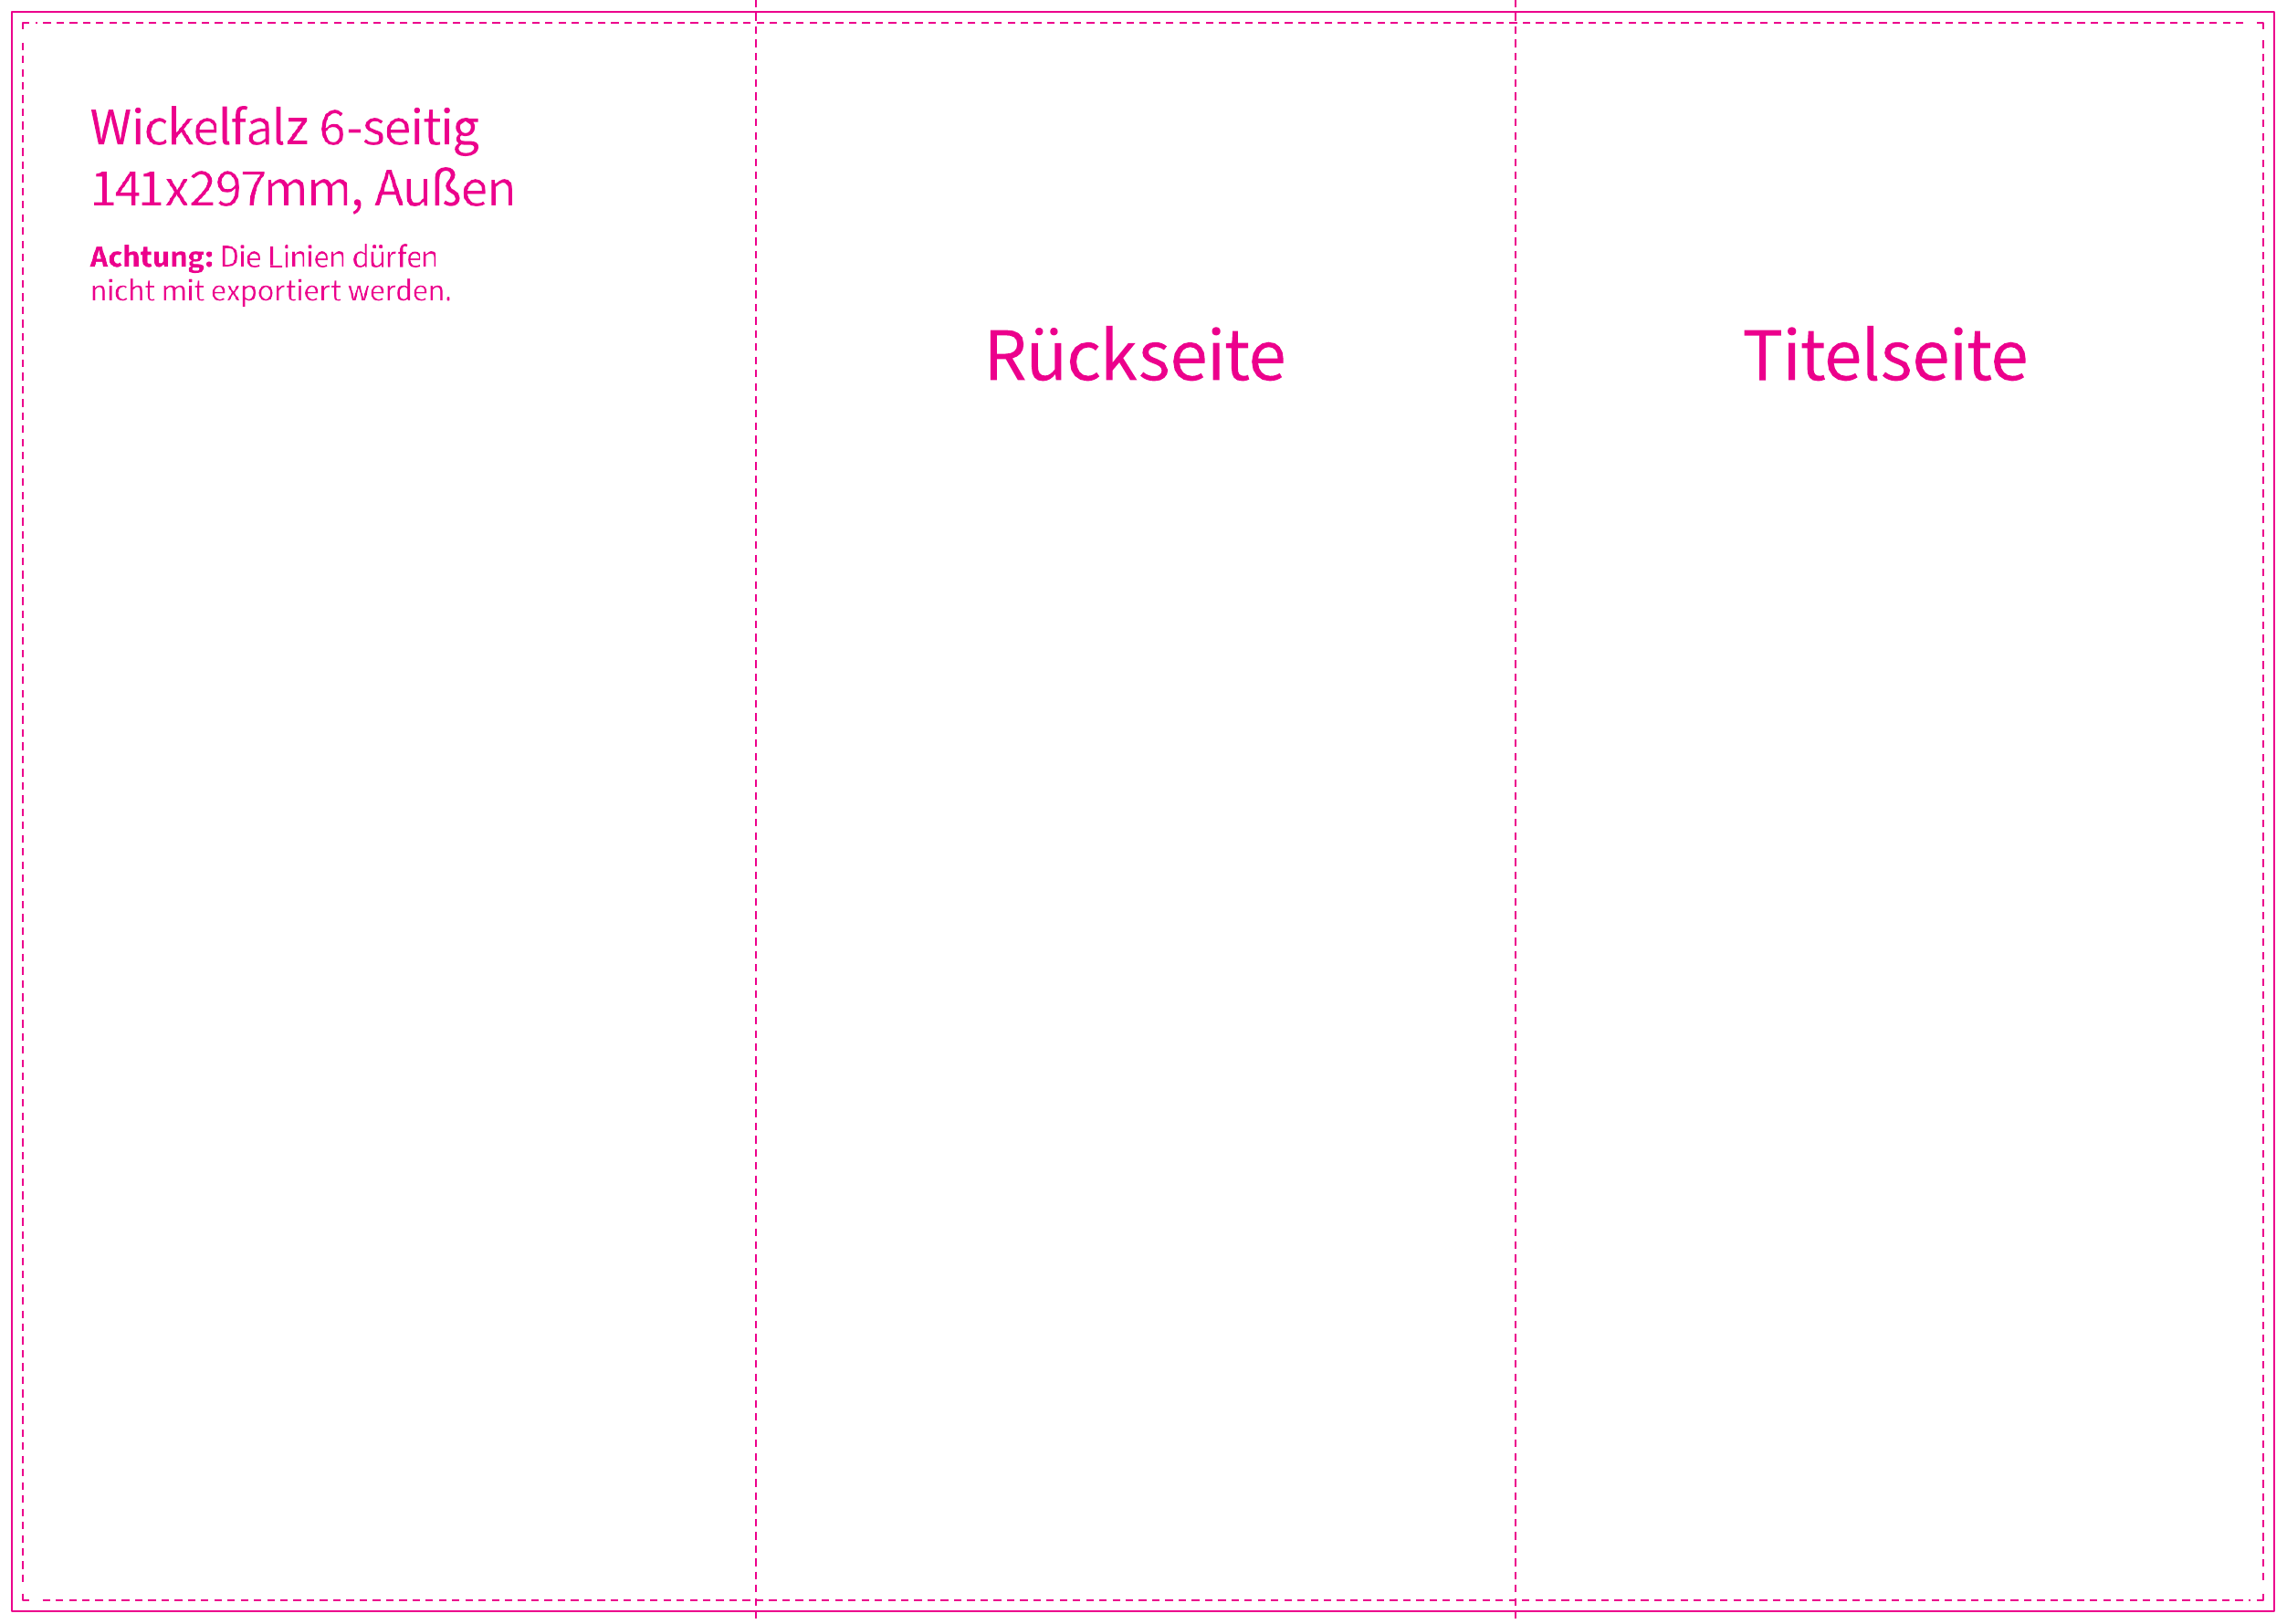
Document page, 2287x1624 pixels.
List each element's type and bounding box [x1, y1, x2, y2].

text_box [1827, 341, 1860, 382]
text_box [1954, 327, 1963, 336]
text_box [276, 106, 308, 146]
text_box [1035, 327, 1044, 336]
text_box [1212, 342, 1220, 381]
text_box [1994, 341, 2026, 382]
text_box [310, 178, 362, 215]
text_box [1789, 342, 1796, 381]
text_box [374, 170, 428, 206]
text_box [1050, 327, 1058, 336]
text_box [1212, 327, 1221, 336]
text_box [1882, 341, 1911, 382]
text_box [1106, 325, 1138, 381]
text_box [990, 330, 1025, 381]
text_box [1788, 327, 1797, 336]
text_box [2256, 1593, 2264, 1600]
text_box [1031, 342, 1062, 382]
text_box [1915, 341, 1947, 382]
text_box [1955, 342, 1962, 381]
text_box [1967, 330, 1992, 382]
text_box [1252, 341, 1284, 382]
text_box [1173, 341, 1205, 382]
text_box [89, 244, 450, 307]
text_box [1069, 341, 1100, 382]
text_box [93, 171, 305, 206]
text_box [90, 105, 269, 146]
text_box [320, 107, 479, 157]
text_box [22, 22, 29, 29]
text_box [1140, 341, 1169, 382]
text_box [435, 166, 513, 207]
text_box [1225, 330, 1250, 382]
text_box [1801, 330, 1825, 382]
text_box [22, 1593, 29, 1600]
text_box [2256, 22, 2264, 29]
text_box [1744, 330, 1781, 381]
text_box [1867, 325, 1878, 382]
